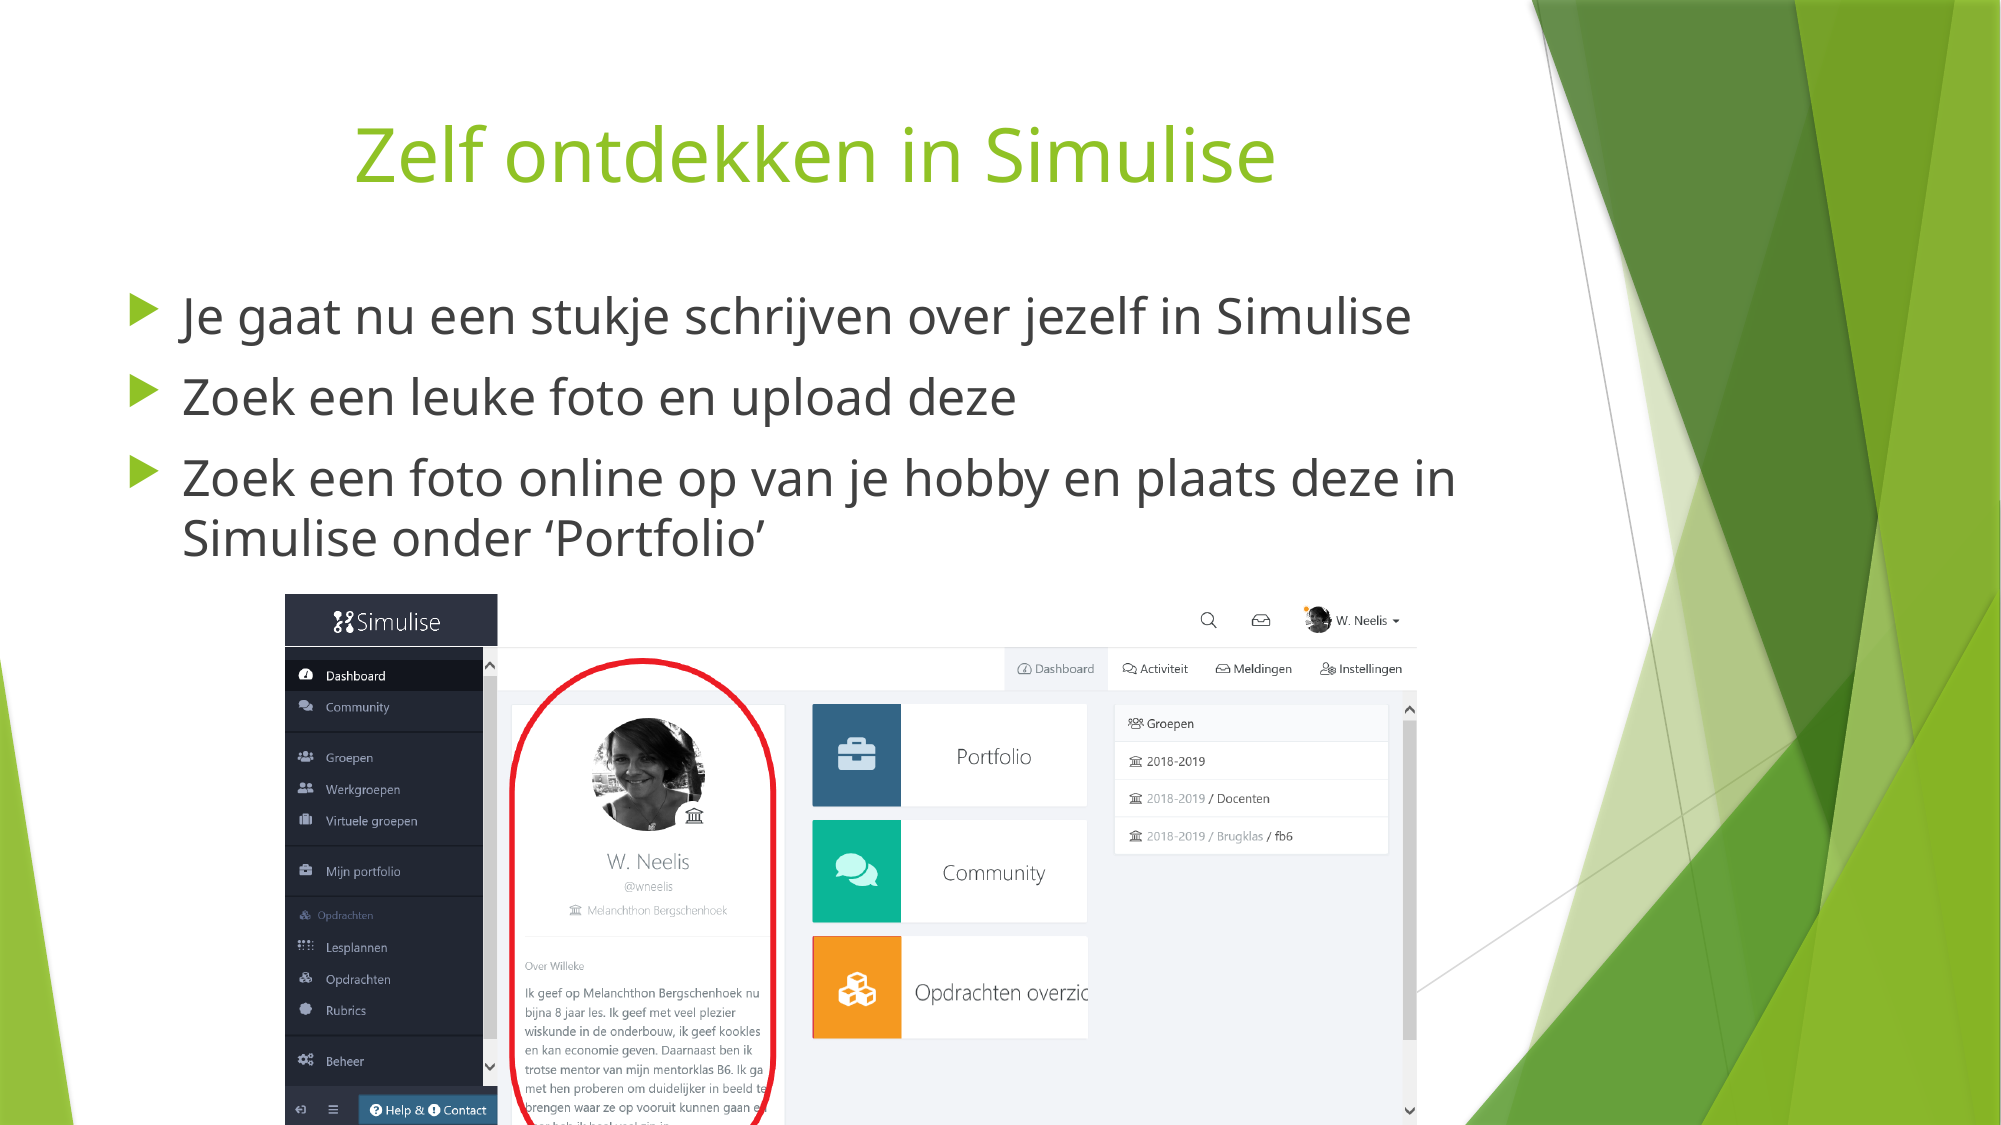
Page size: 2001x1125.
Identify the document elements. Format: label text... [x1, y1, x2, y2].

picture [284, 593, 1417, 1125]
title Zelf ontdekken in Simulise [111, 99, 1522, 277]
list Je gaat nu een stukje schrijven over jezelf in Simulise Zoek een leuke foto en upload deze Zoek een foto online op van je hobby en plaats deze in Simulise onder ‘Portfolio’ [111, 277, 1522, 987]
